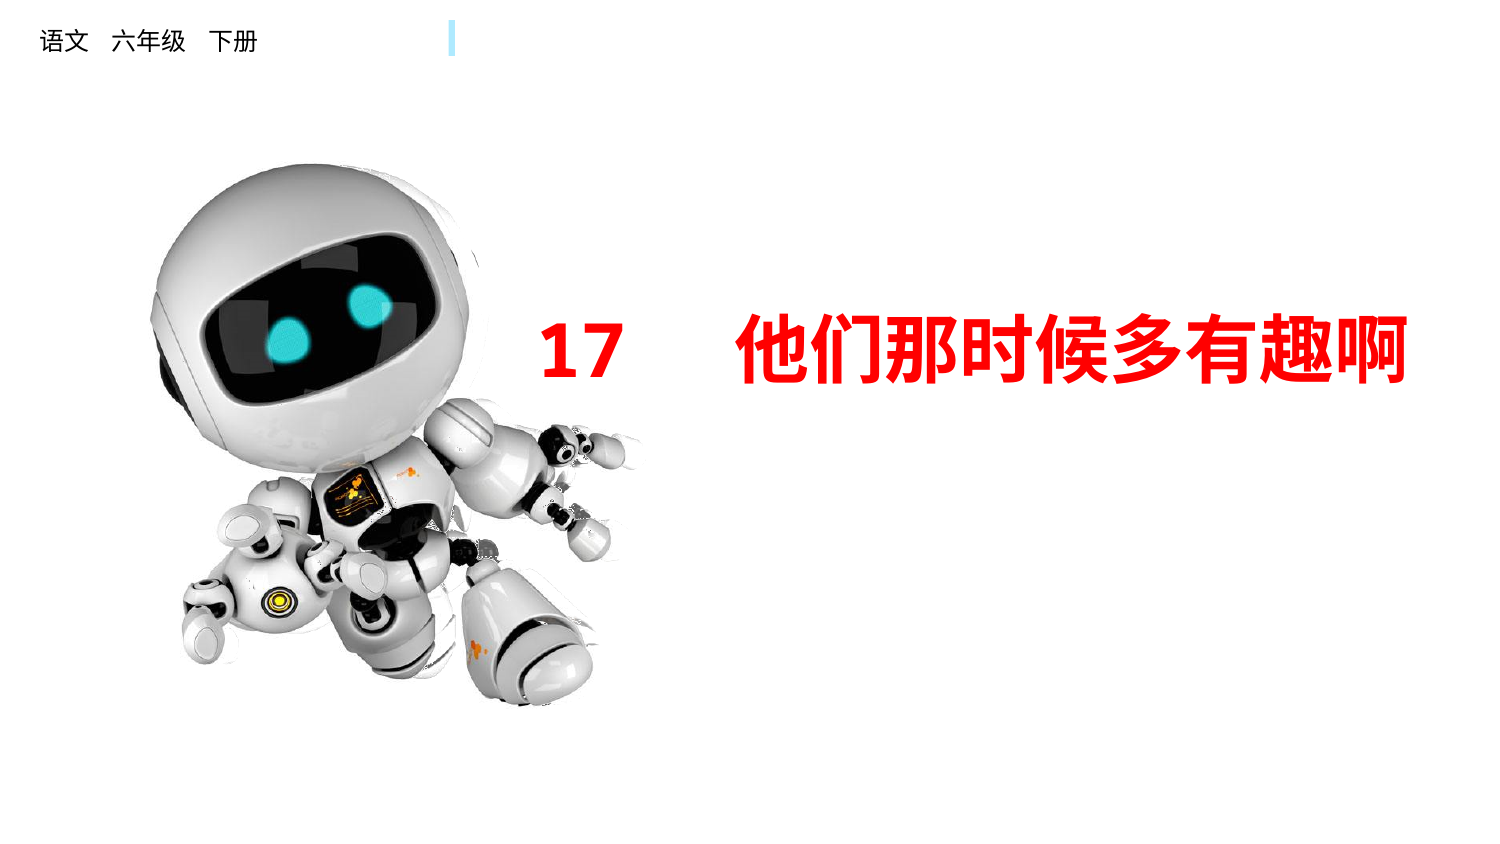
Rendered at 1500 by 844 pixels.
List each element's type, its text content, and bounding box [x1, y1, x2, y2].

text_box 语文 六年级 下册 [24, 18, 274, 63]
picture [0, 78, 766, 793]
text_box [0, 16, 451, 61]
text_box 17 他们那时候多有趣啊 [770, 305, 1500, 393]
